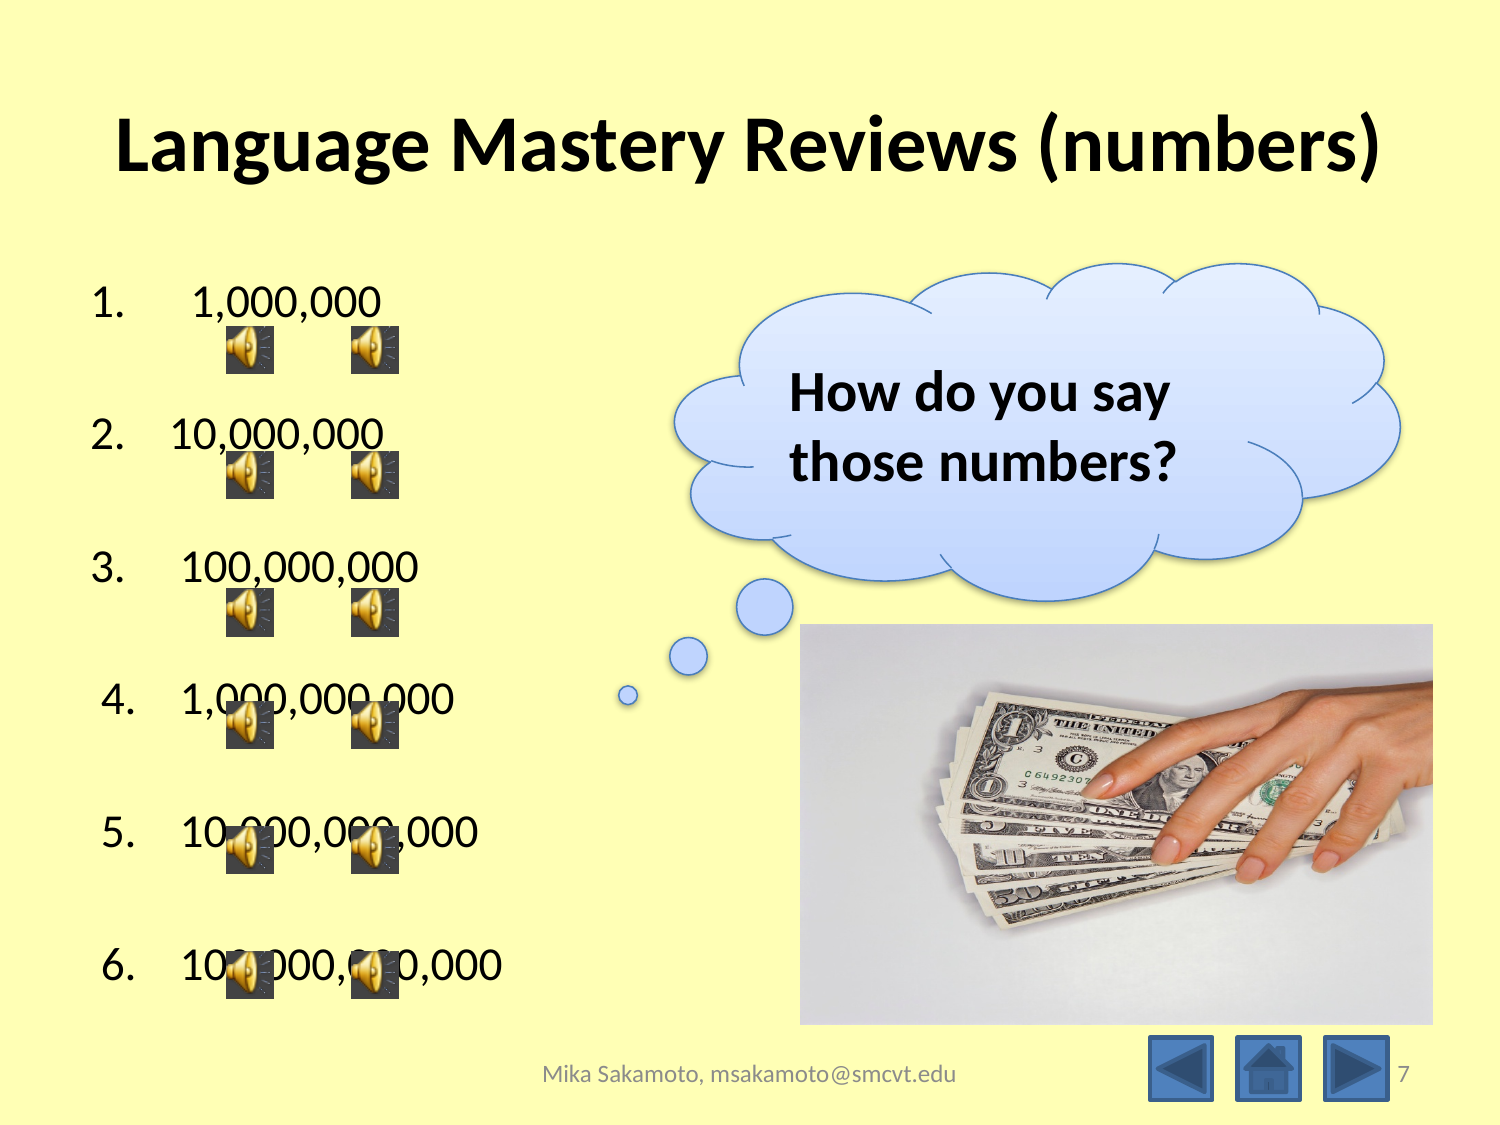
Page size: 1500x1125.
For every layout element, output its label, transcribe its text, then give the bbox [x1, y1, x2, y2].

title Language Mastery Reviews (numbers) [75, 45, 1425, 233]
picture [224, 449, 276, 501]
text_box [1323, 1035, 1390, 1102]
picture [224, 699, 276, 751]
picture [224, 949, 276, 1001]
text_box How do you say those numbers? [668, 636, 709, 676]
picture [224, 324, 276, 376]
picture [349, 824, 401, 876]
footer Mika Sakamoto, msakamoto@smcvt.edu [512, 1042, 988, 1103]
text_box [1235, 1035, 1302, 1102]
picture [224, 587, 276, 638]
list 1. 1,000,000 2. 10,000,000 3. 100,000,000 4. 1,000,000,000 5. 10,000,000,000 6. 100,000,000,000 [75, 262, 1425, 1005]
picture [349, 324, 401, 376]
picture [349, 699, 401, 751]
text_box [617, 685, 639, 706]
picture [349, 949, 401, 1001]
picture [224, 824, 276, 876]
picture [349, 449, 401, 501]
text_box [1148, 1035, 1214, 1102]
picture [349, 587, 401, 638]
text_box How do you say those numbers? [735, 578, 794, 636]
slide_number 7 [1074, 1042, 1425, 1103]
text_box How do you say those numbers? [673, 262, 1402, 603]
picture [799, 624, 1434, 1026]
